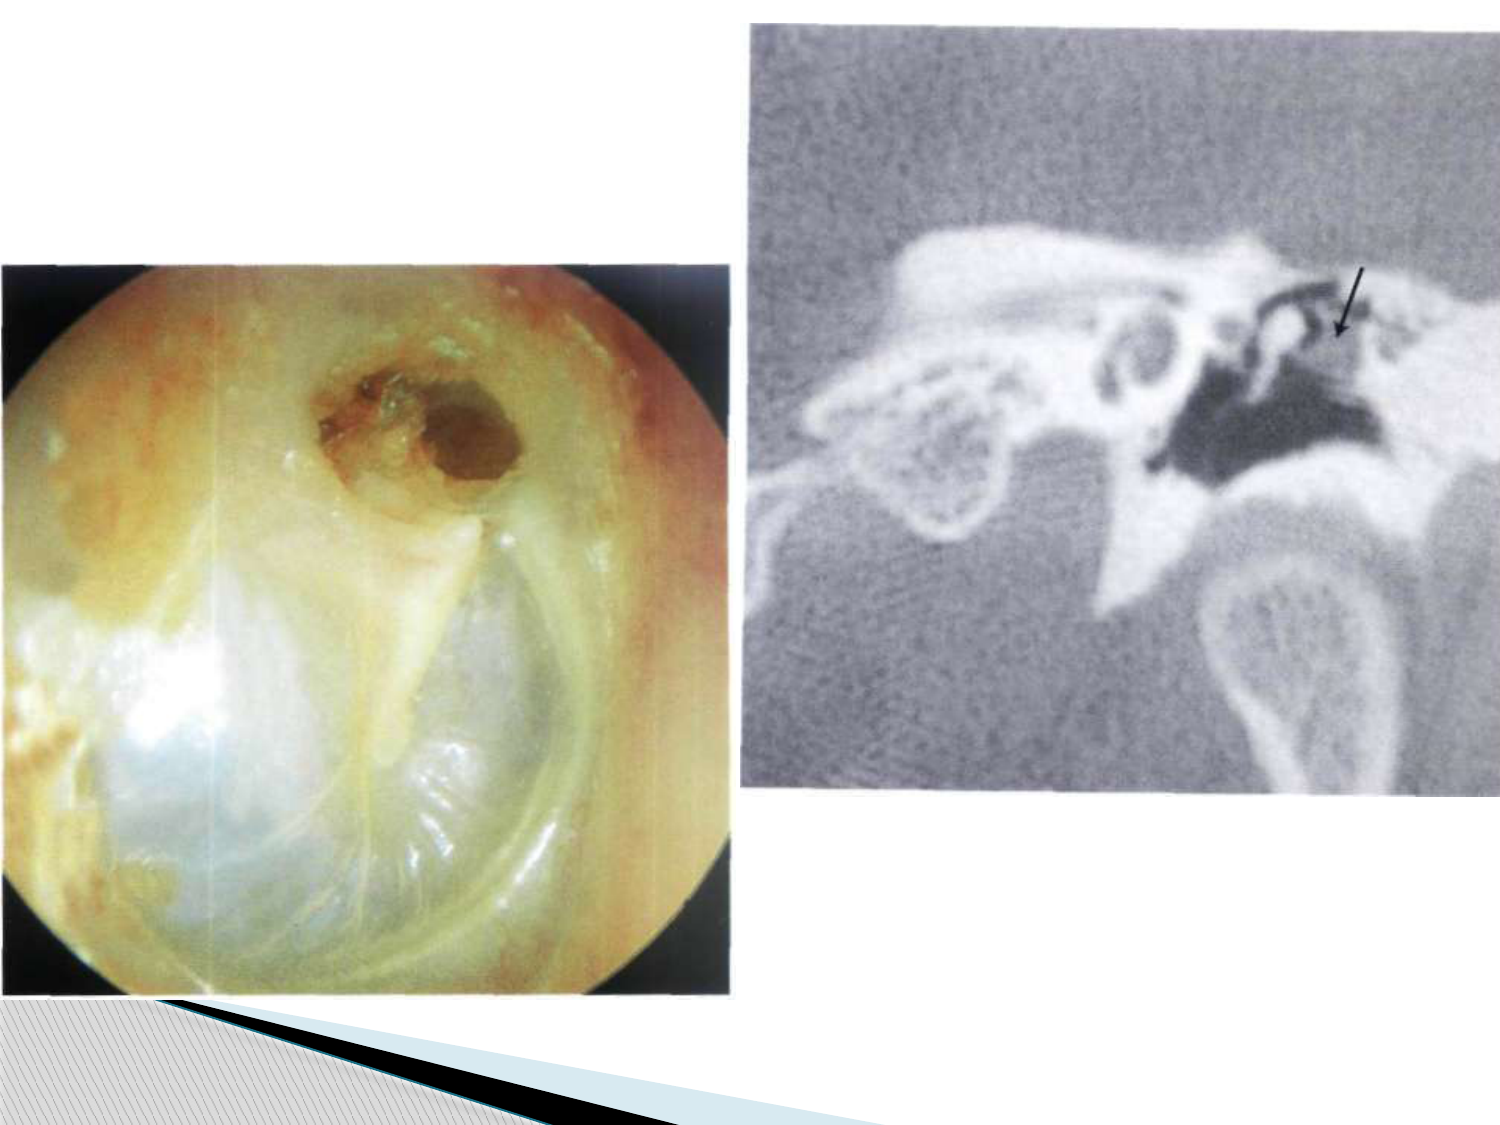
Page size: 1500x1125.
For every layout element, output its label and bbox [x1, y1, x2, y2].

picture [740, 23, 1500, 798]
list [0, 262, 737, 1001]
